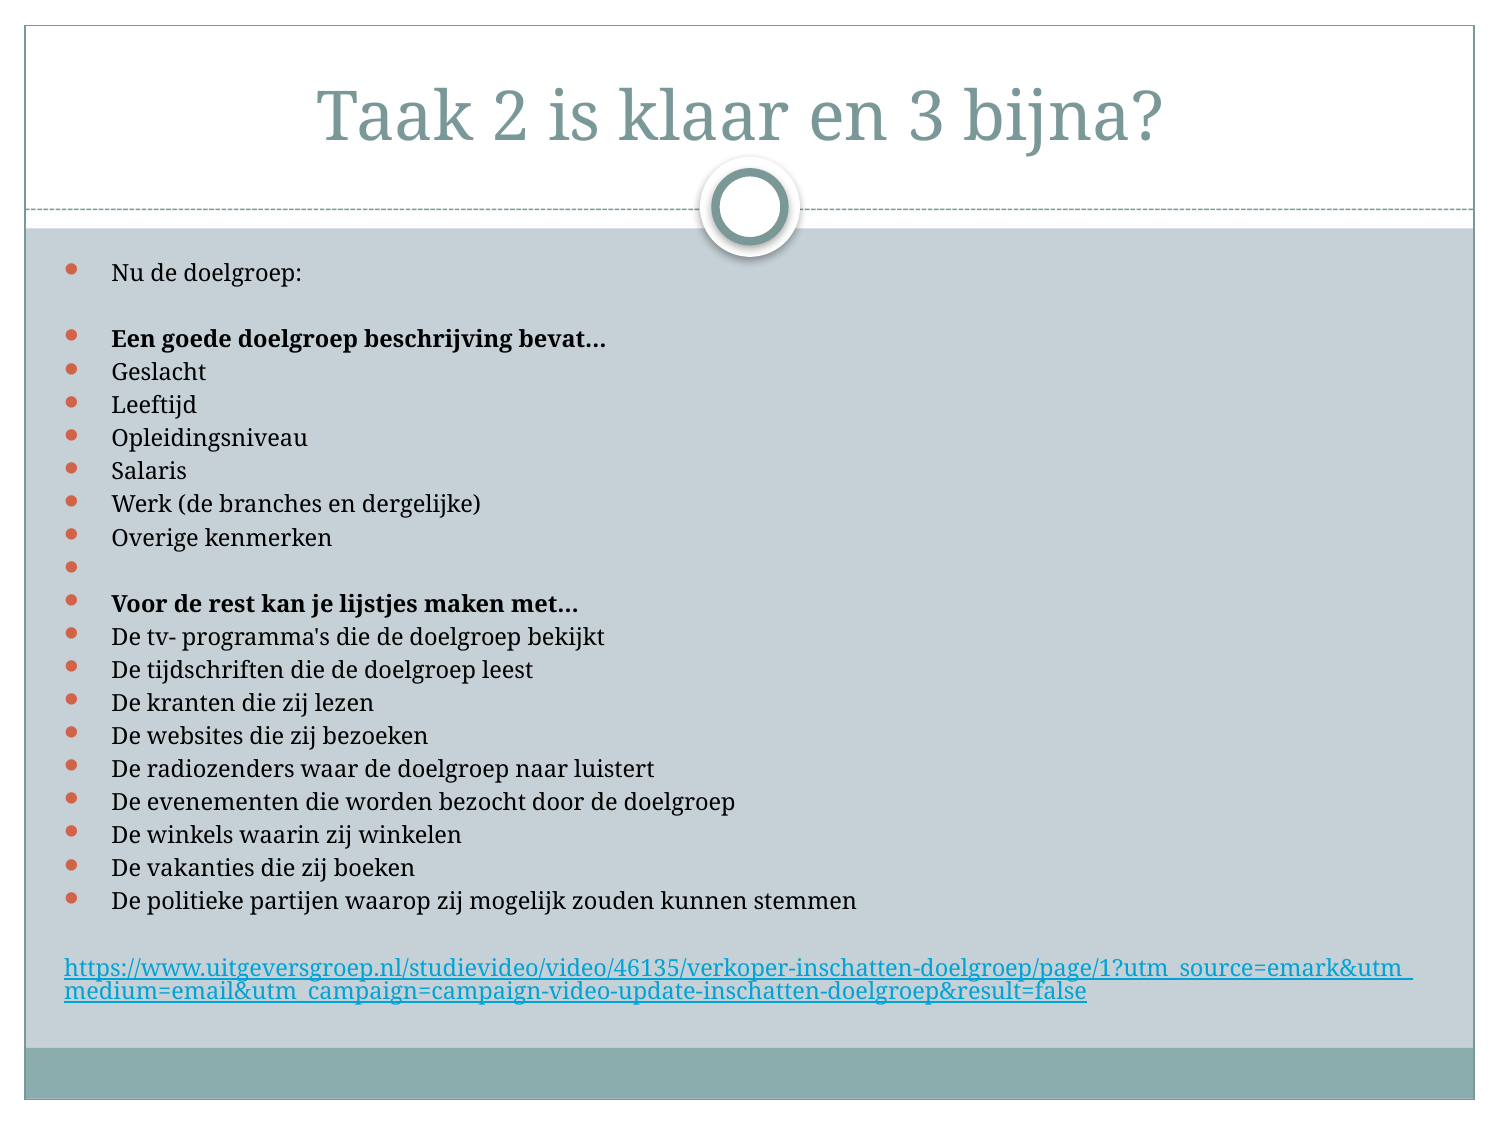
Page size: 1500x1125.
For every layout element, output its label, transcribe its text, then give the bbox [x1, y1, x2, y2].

list Nu de doelgroep: Een goede doelgroep beschrijving bevat… Geslacht Leeftijd Opleidingsniveau Salaris Werk (de branches en dergelijke) Overige kenmerken Voor de rest kan je lijstjes maken met… De tv- programma's die de doelgroep bekijkt De tijdschriften die de doelgroep leest De kranten die zij lezen De websites die zij bezoeken De radiozenders waar de doelgroep naar luistert De evenementen die worden bezocht door de doelgroep De winkels waarin zij winkelen De vakanties die zij boeken De politieke partijen waarop zij mogelijk zouden kunnen stemmen https://www.uitgeversgroep.nl/studievideo/video/46135/verkoper-inschatten-doelgroep/page/1?utm_source=emark&utm_medium=email&utm_campaign=campaign-video-update-inschatten-doelgroep&result=false [49, 250, 1445, 1001]
title Taak 2 is klaar en 3 bijna? [49, 37, 1450, 162]
